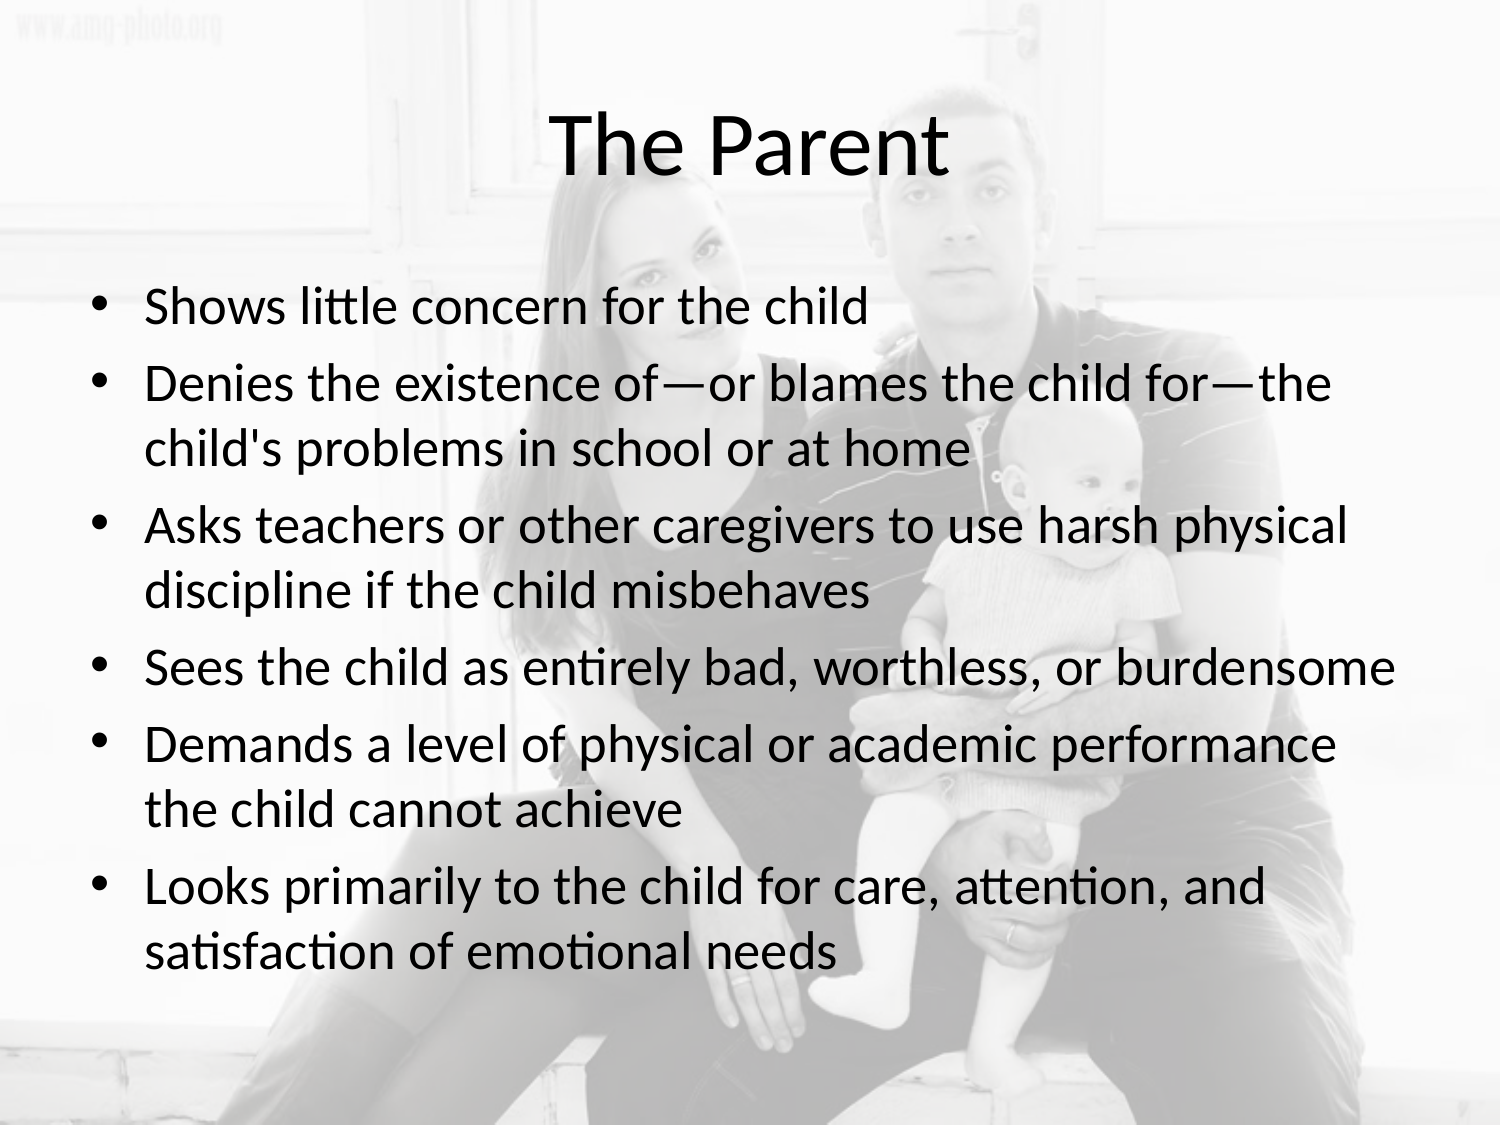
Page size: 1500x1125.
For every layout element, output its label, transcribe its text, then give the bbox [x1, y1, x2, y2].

title The Parent [75, 45, 1425, 233]
list Shows little concern for the child Denies the existence of—or blames the child for—the child's problems in school or at home Asks teachers or other caregivers to use harsh physical discipline if the child misbehaves Sees the child as entirely bad, worthless, or burdensome Demands a level of physical or academic performance the child cannot achieve Looks primarily to the child for care, attention, and satisfaction of emotional needs [75, 262, 1425, 1005]
